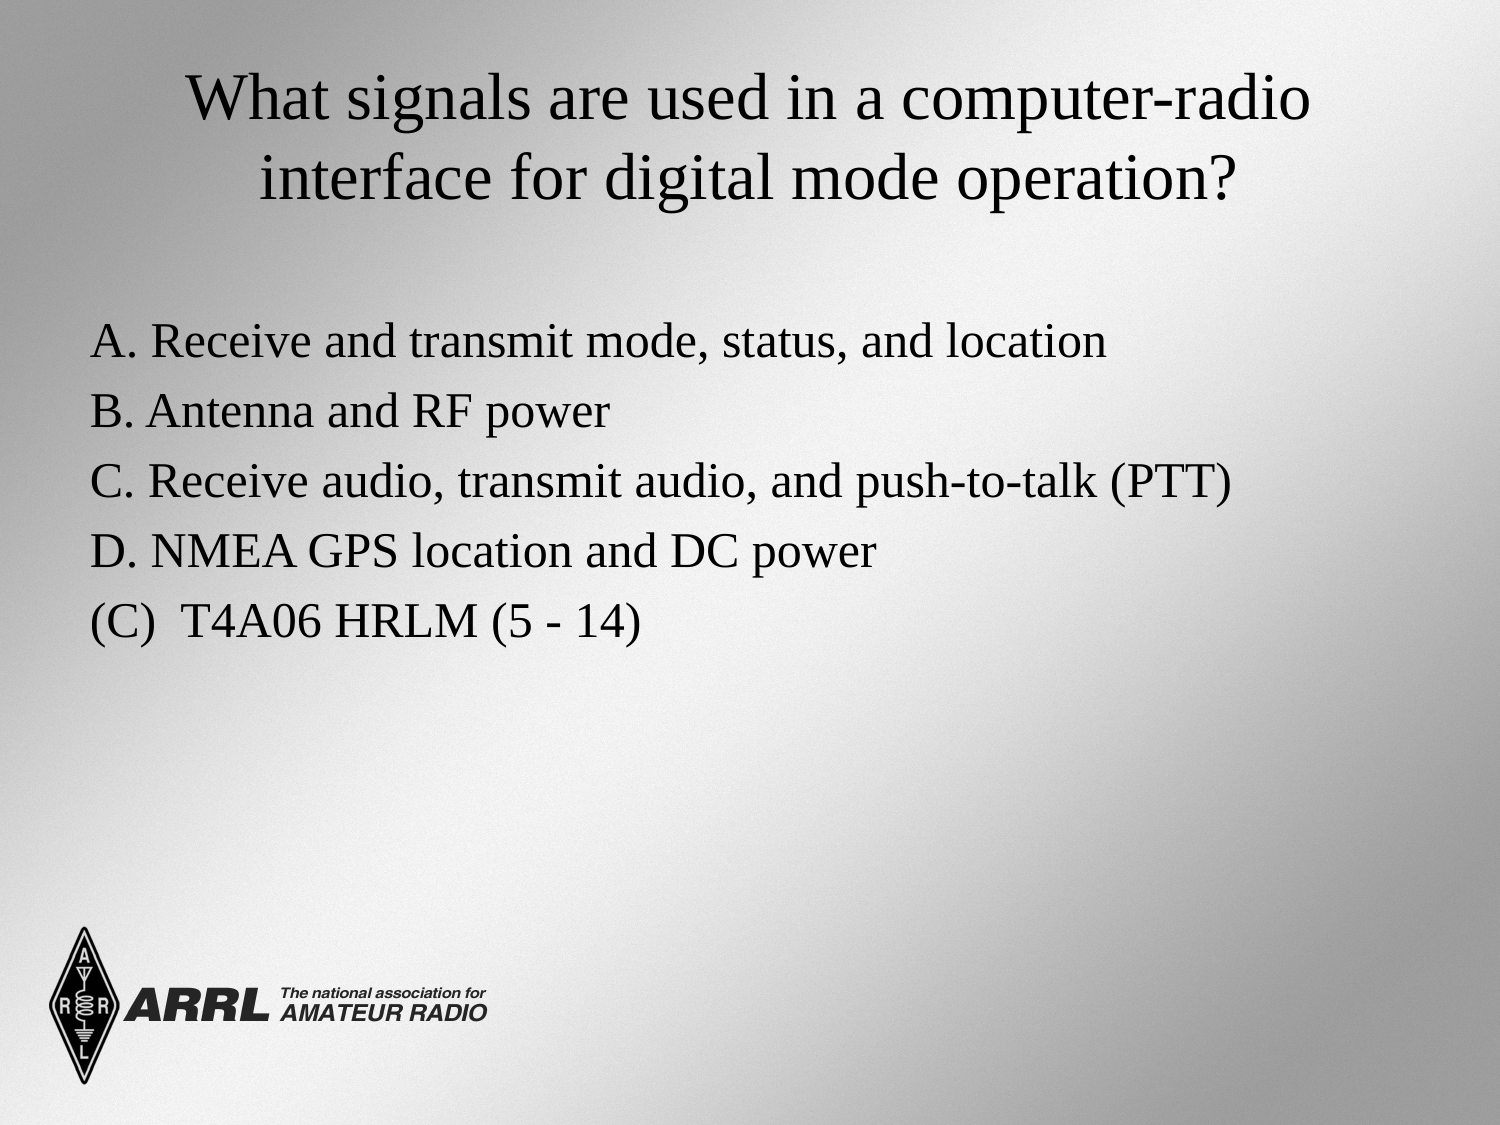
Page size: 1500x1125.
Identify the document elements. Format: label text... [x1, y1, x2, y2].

picture [0, 0, 1500, 1125]
list A. Receive and transmit mode, status, and location B. Antenna and RF power C. Receive audio, transmit audio, and push-to-talk (PTT) D. NMEA GPS location and DC power (C) T4A06 HRLM (5 - 14) [75, 299, 1425, 1005]
title What signals are used in a computer-radio interface for digital mode operation? [75, 45, 1425, 233]
